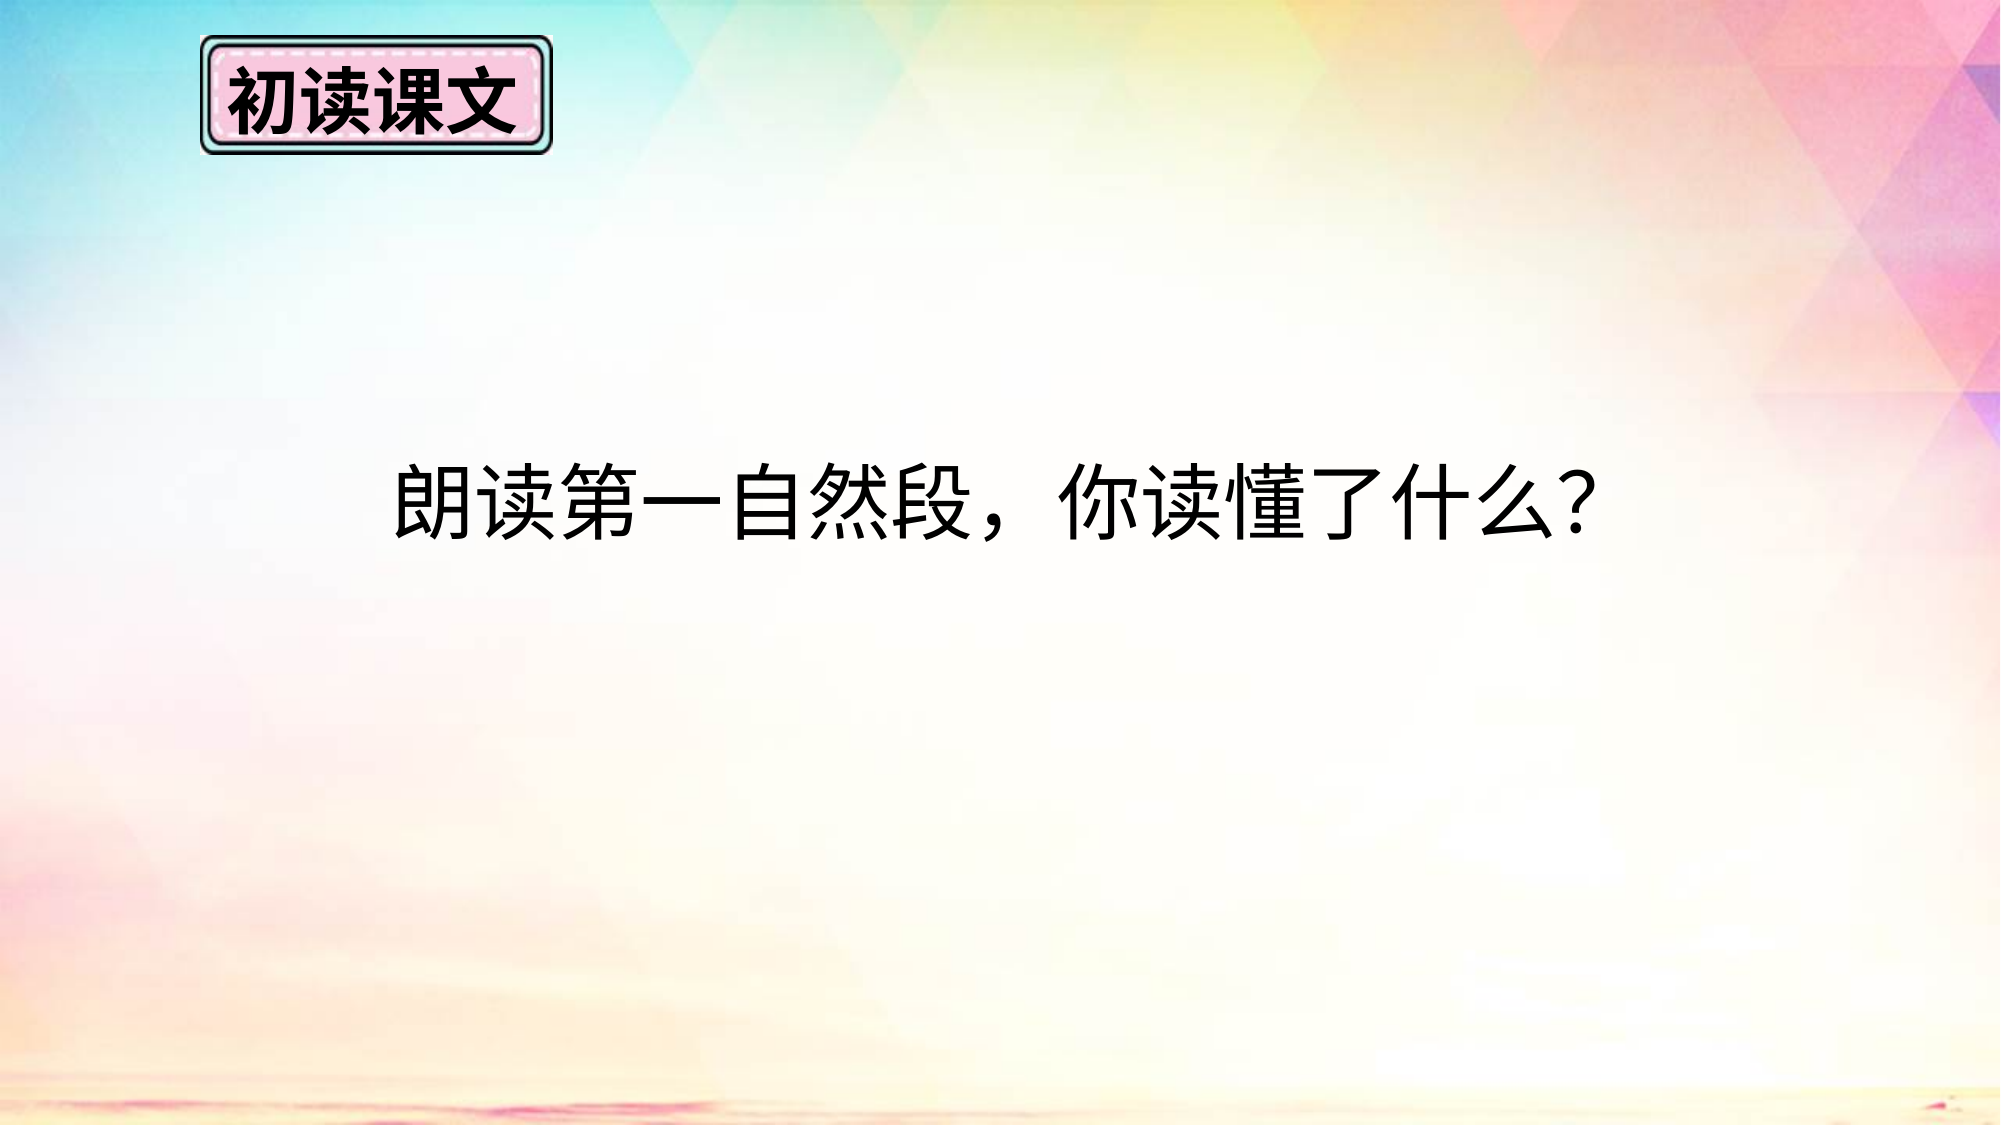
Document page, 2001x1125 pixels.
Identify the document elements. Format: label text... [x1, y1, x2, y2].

picture [0, 0, 2001, 1125]
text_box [199, 35, 554, 155]
text_box 朗读第一自然段，你读懂了什么？ [376, 442, 1877, 558]
